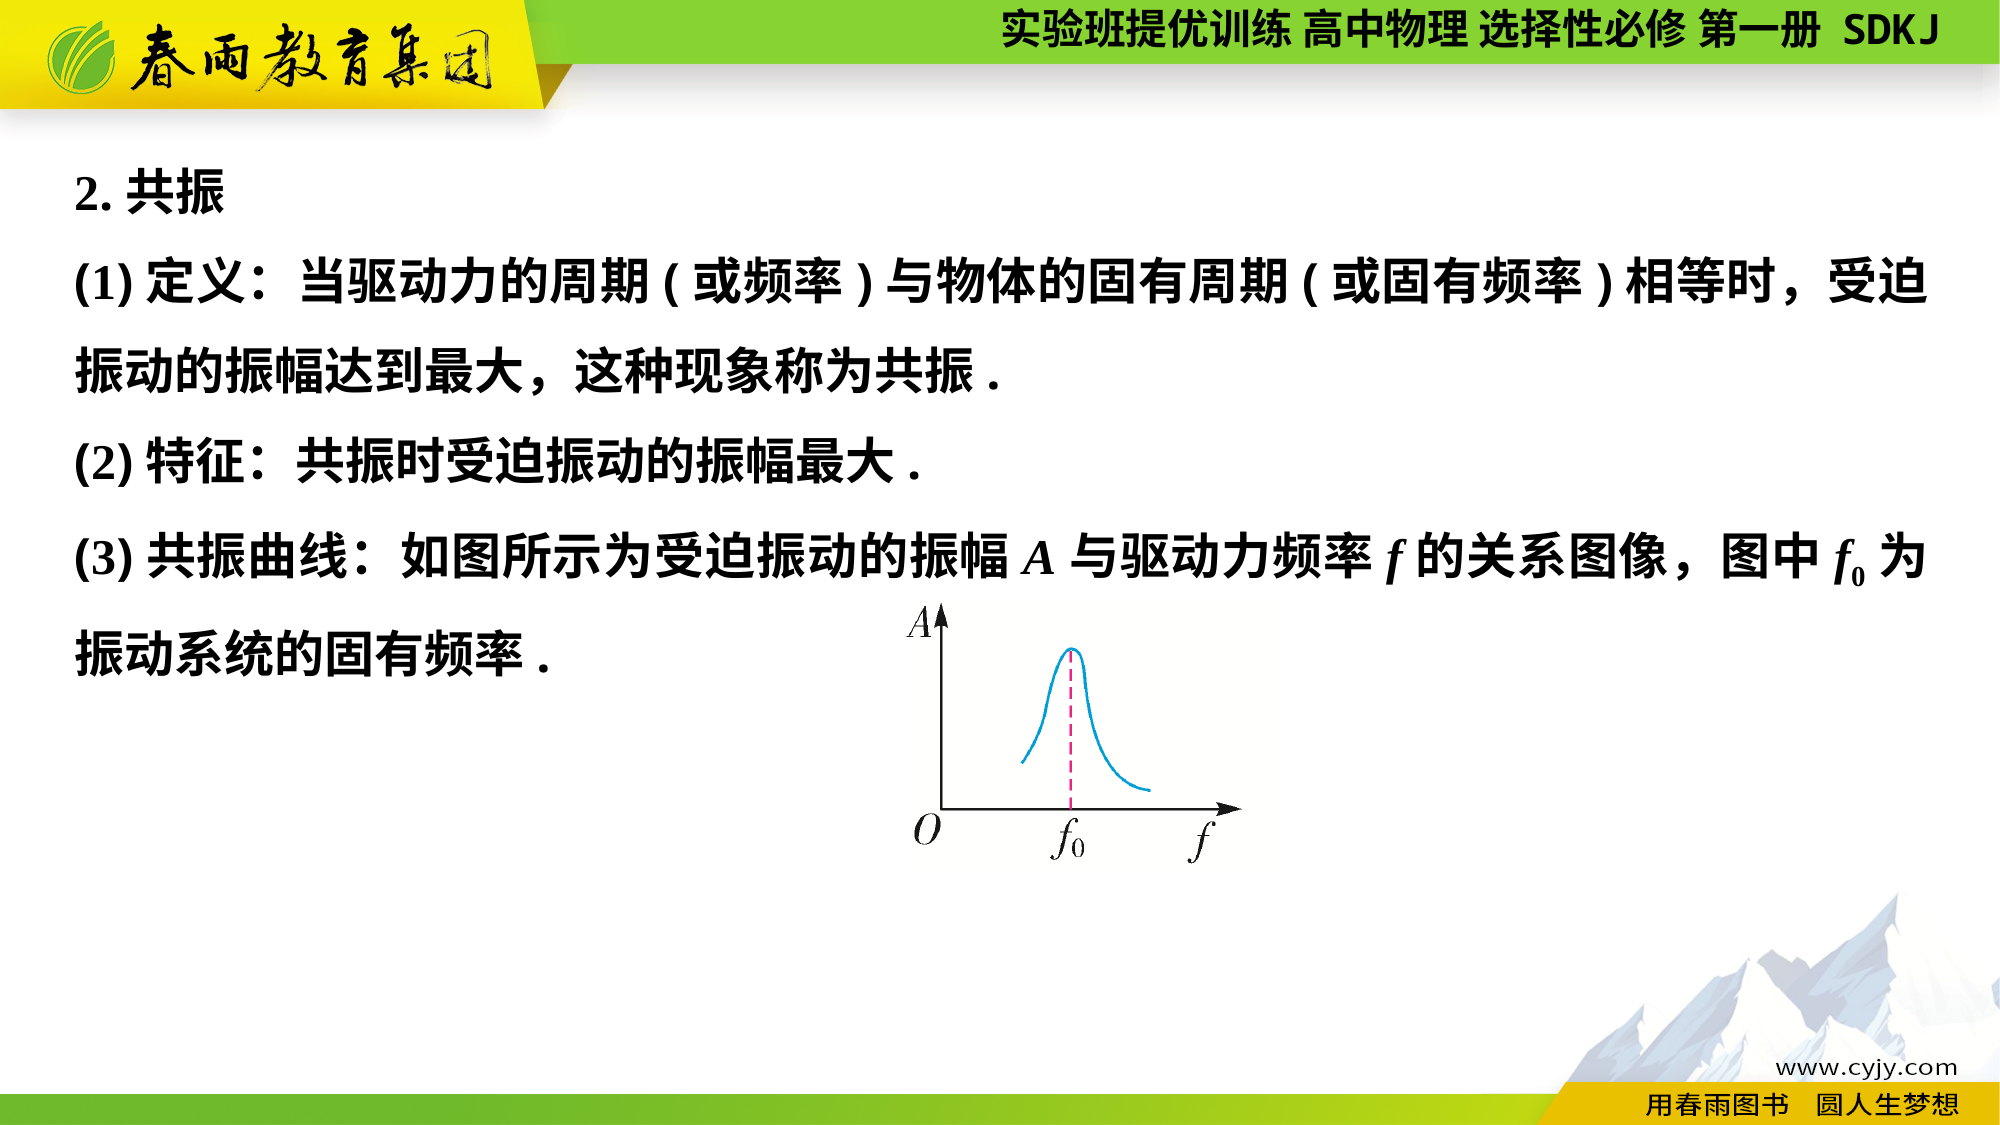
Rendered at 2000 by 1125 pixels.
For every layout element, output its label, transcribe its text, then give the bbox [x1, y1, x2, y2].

list 2.共振 (1)定义：当驱动力的周期(或频率)与物体的固有周期(或固有频率)相等时，受迫振动的振幅达到最大，这种现象称为共振. (2)特征：共振时受迫振动的振幅最大. (3)共振曲线：如图所示为受迫振动的振幅A与驱动力频率f的关系图像，图中f0为振动系统的固有频率. [59, 122, 1944, 683]
picture [0, 0, 2000, 1125]
